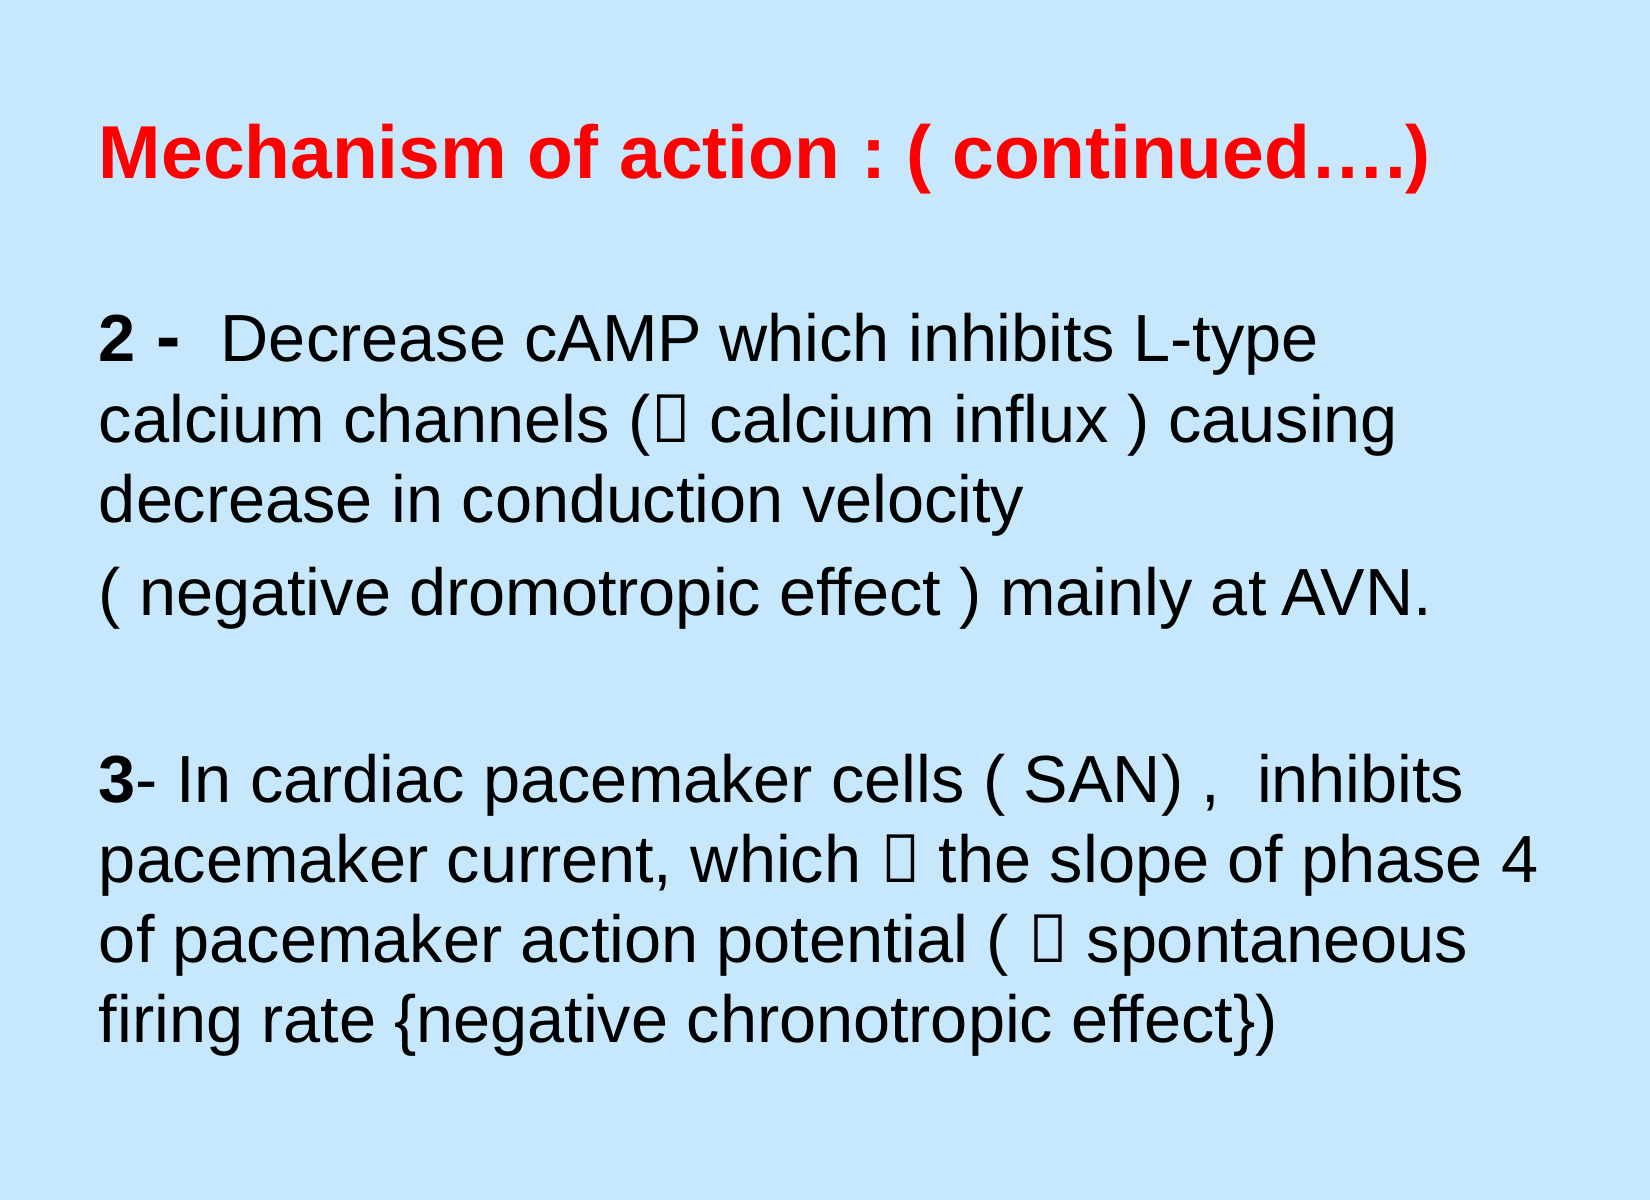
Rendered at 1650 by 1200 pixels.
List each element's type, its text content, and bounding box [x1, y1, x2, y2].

title Mechanism of action : ( continued….) [82, 48, 1568, 249]
list 2 - Decrease cAMP which inhibits L-type calcium channels ( calcium influx ) causing decrease in conduction velocity ( negative dromotropic effect ) mainly at AVN. 3- In cardiac pacemaker cells ( SAN) , inhibits pacemaker current, which  the slope of phase 4 of pacemaker action potential (  spontaneous firing rate {negative chronotropic effect}) [82, 279, 1568, 1072]
